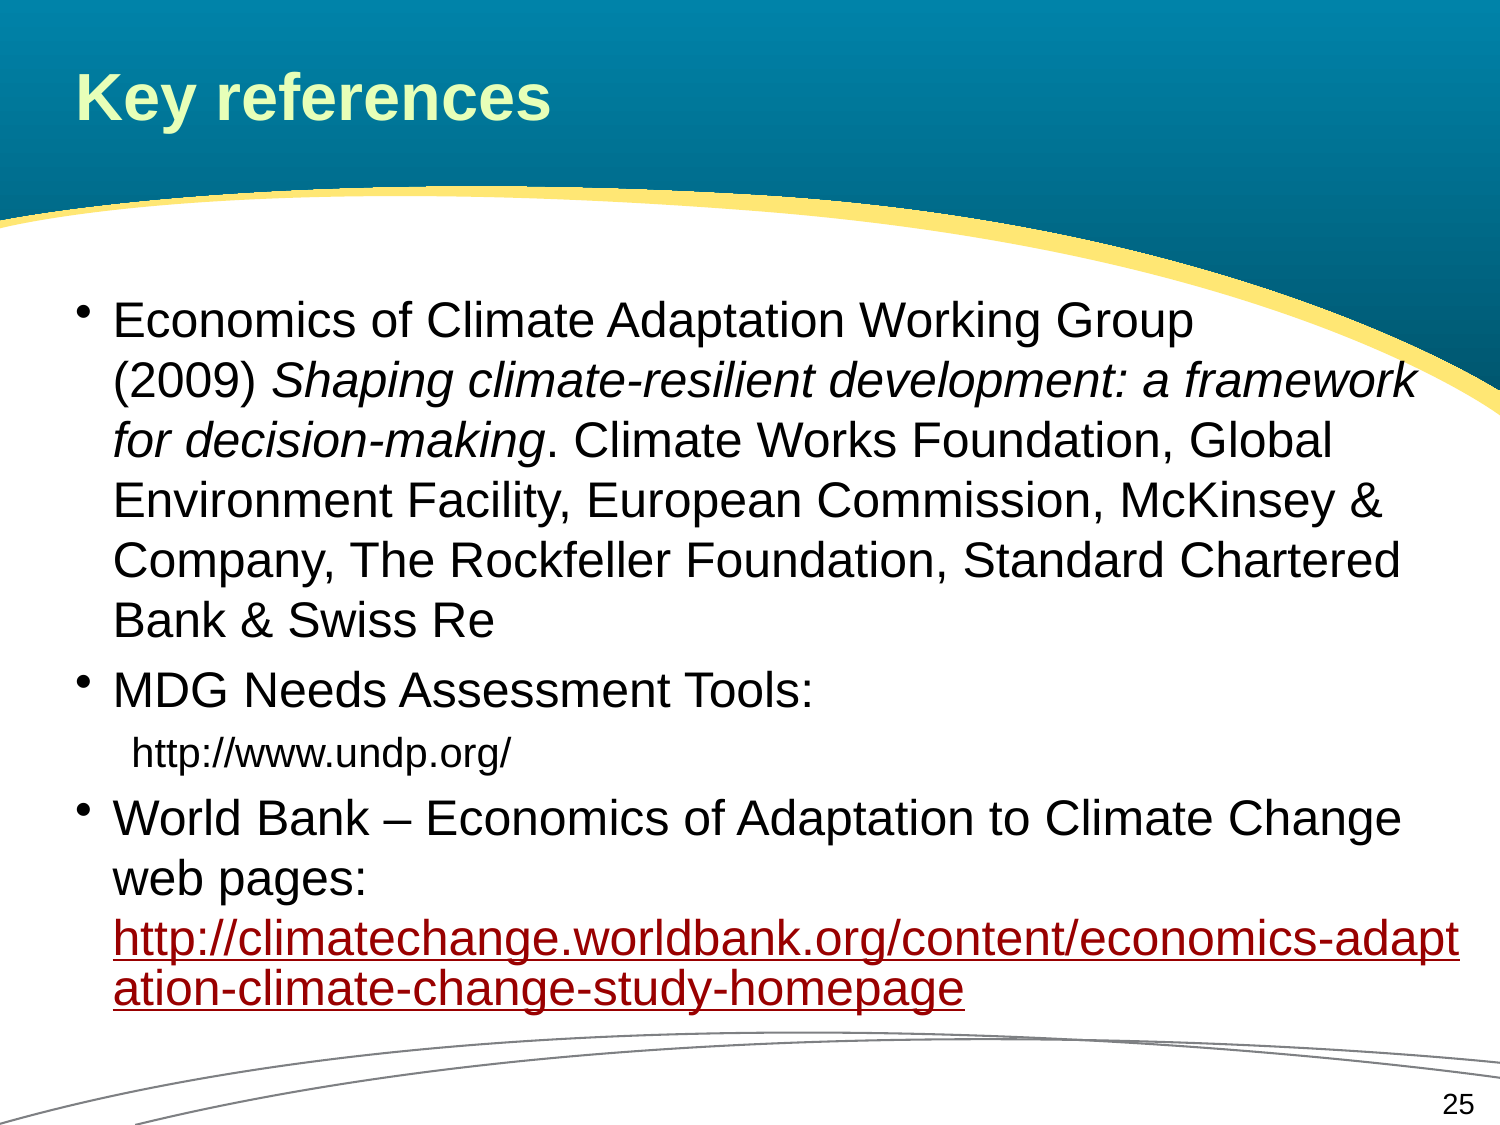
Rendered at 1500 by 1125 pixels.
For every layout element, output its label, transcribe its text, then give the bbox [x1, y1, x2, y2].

list Economics of Climate Adaptation Working Group (2009) Shaping climate-resilient development: a framework for decision-making. Climate Works Foundation, Global Environment Facility, European Commission, McKinsey & Company, The Rockfeller Foundation, Standard Chartered Bank & Swiss Re MDG Needs Assessment Tools: http://www.undp.org/ World Bank – Economics of Adaptation to Climate Change web pages: http://climatechange.worldbank.org/content/economics-adaptation-climate-change-study-homepage [74, 287, 1476, 1076]
title Key references [74, 0, 1476, 188]
slide_number 25 [1124, 1084, 1476, 1113]
